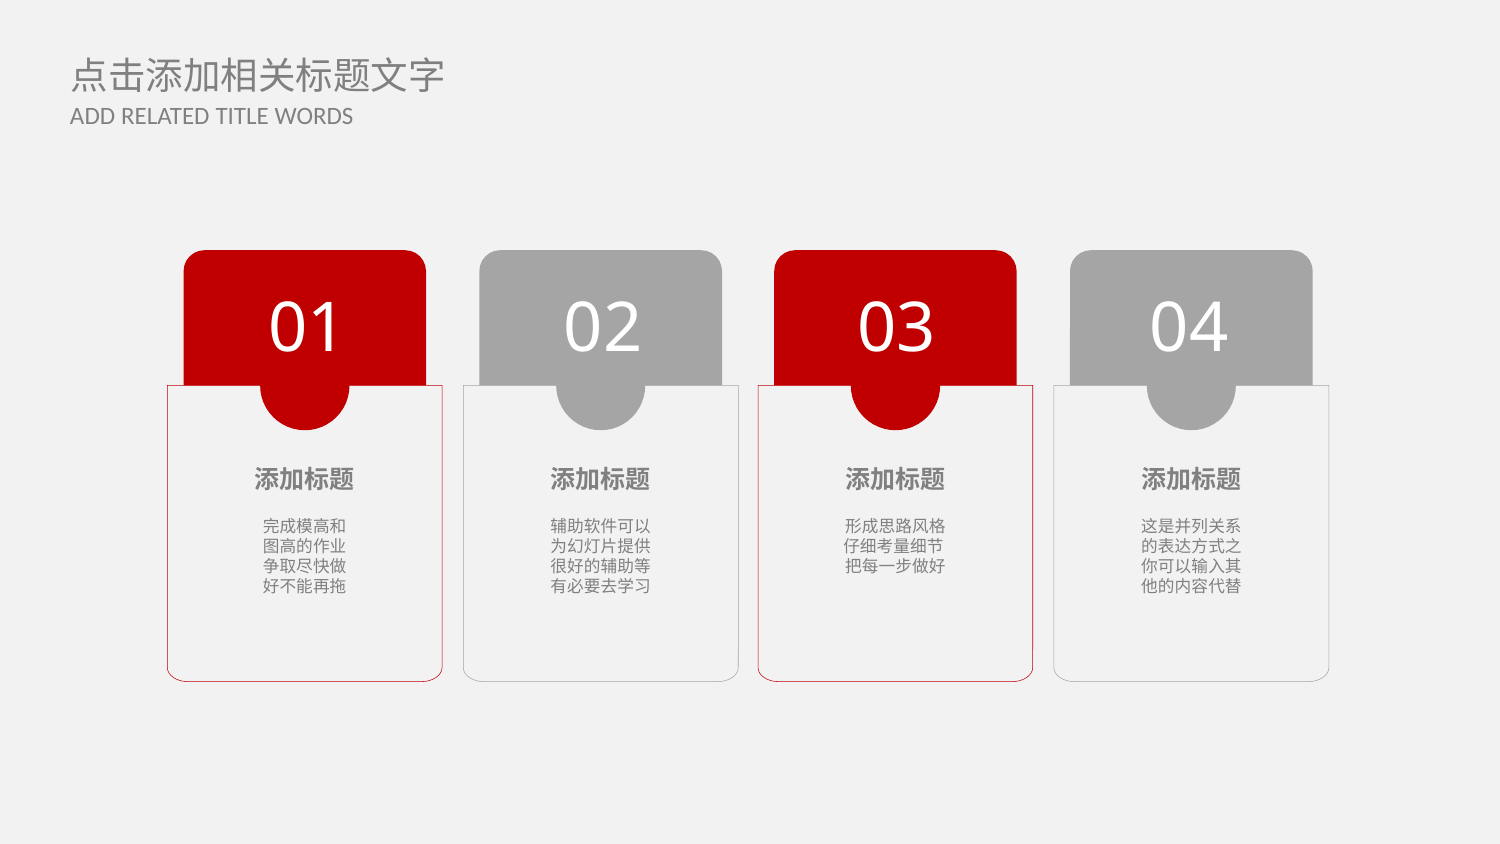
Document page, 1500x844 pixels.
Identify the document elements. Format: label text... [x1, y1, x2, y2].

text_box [1053, 250, 1330, 682]
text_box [463, 250, 739, 682]
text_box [167, 250, 443, 682]
text_box 点击添加相关标题文字 [54, 43, 462, 105]
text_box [757, 250, 1033, 682]
text_box ADD RELATED TITLE WORDS [54, 91, 371, 138]
